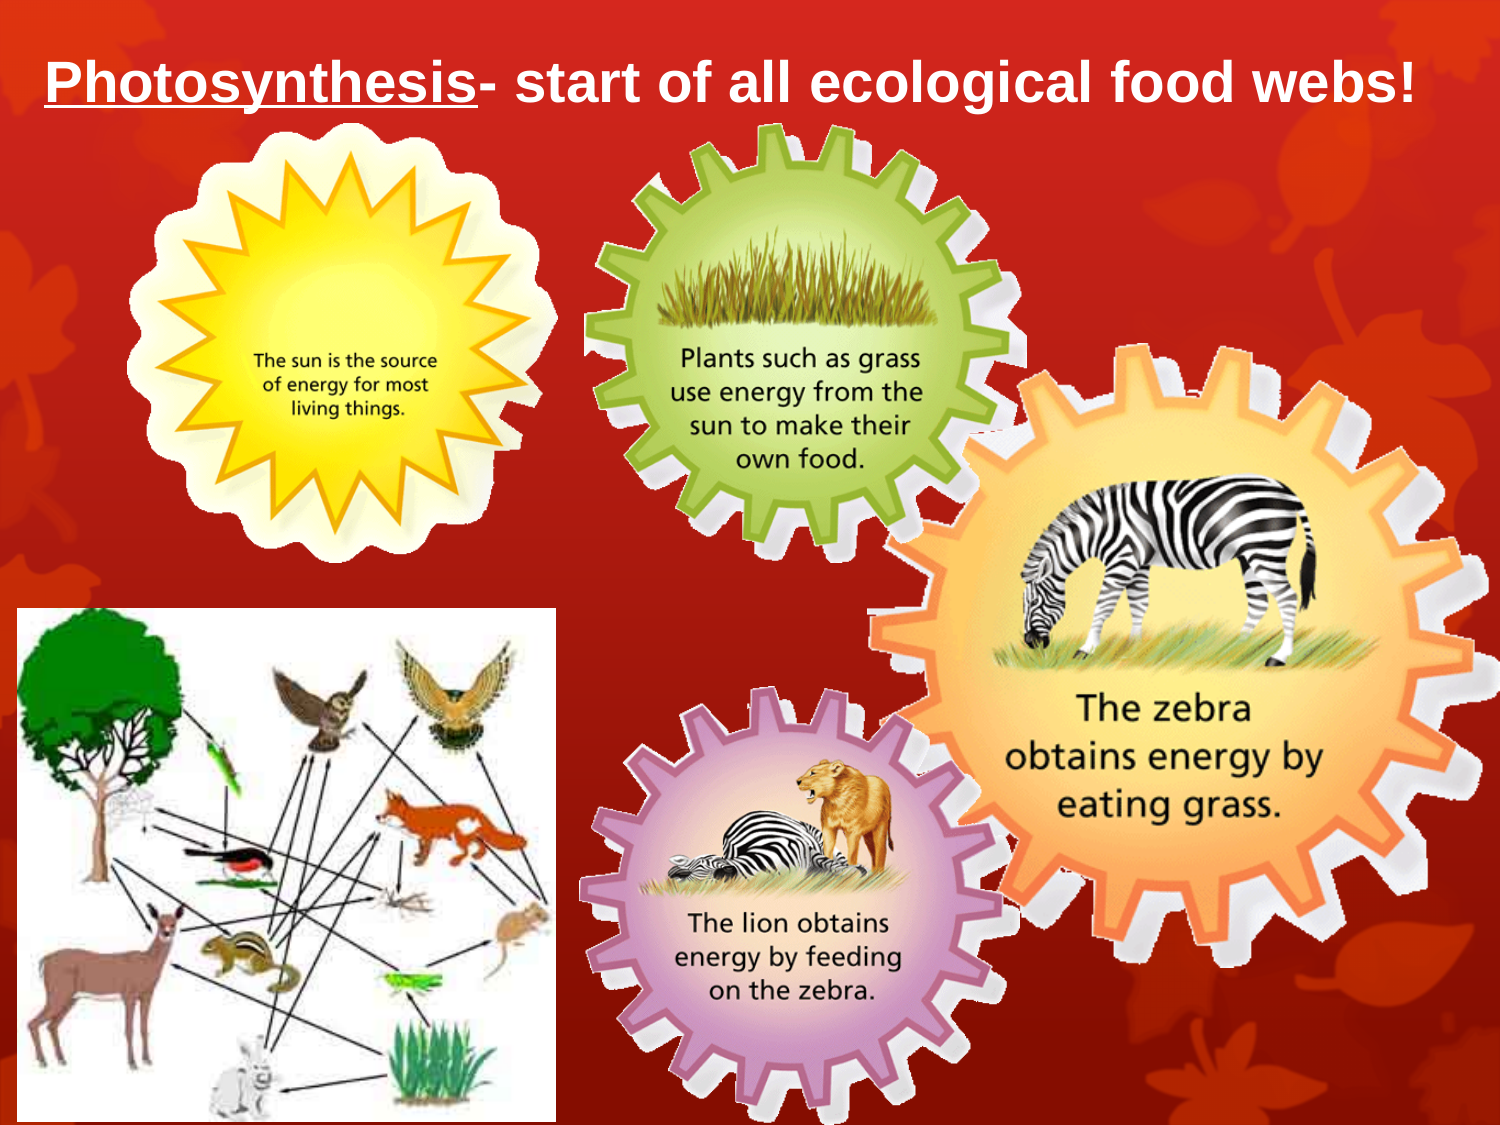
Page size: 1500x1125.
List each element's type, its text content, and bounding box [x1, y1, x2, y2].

picture [584, 123, 1028, 563]
title Photosynthesis- start of all ecological food webs! [29, 0, 1500, 181]
picture [17, 607, 556, 1123]
picture [126, 123, 559, 563]
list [866, 342, 1500, 969]
picture [579, 685, 1021, 1125]
